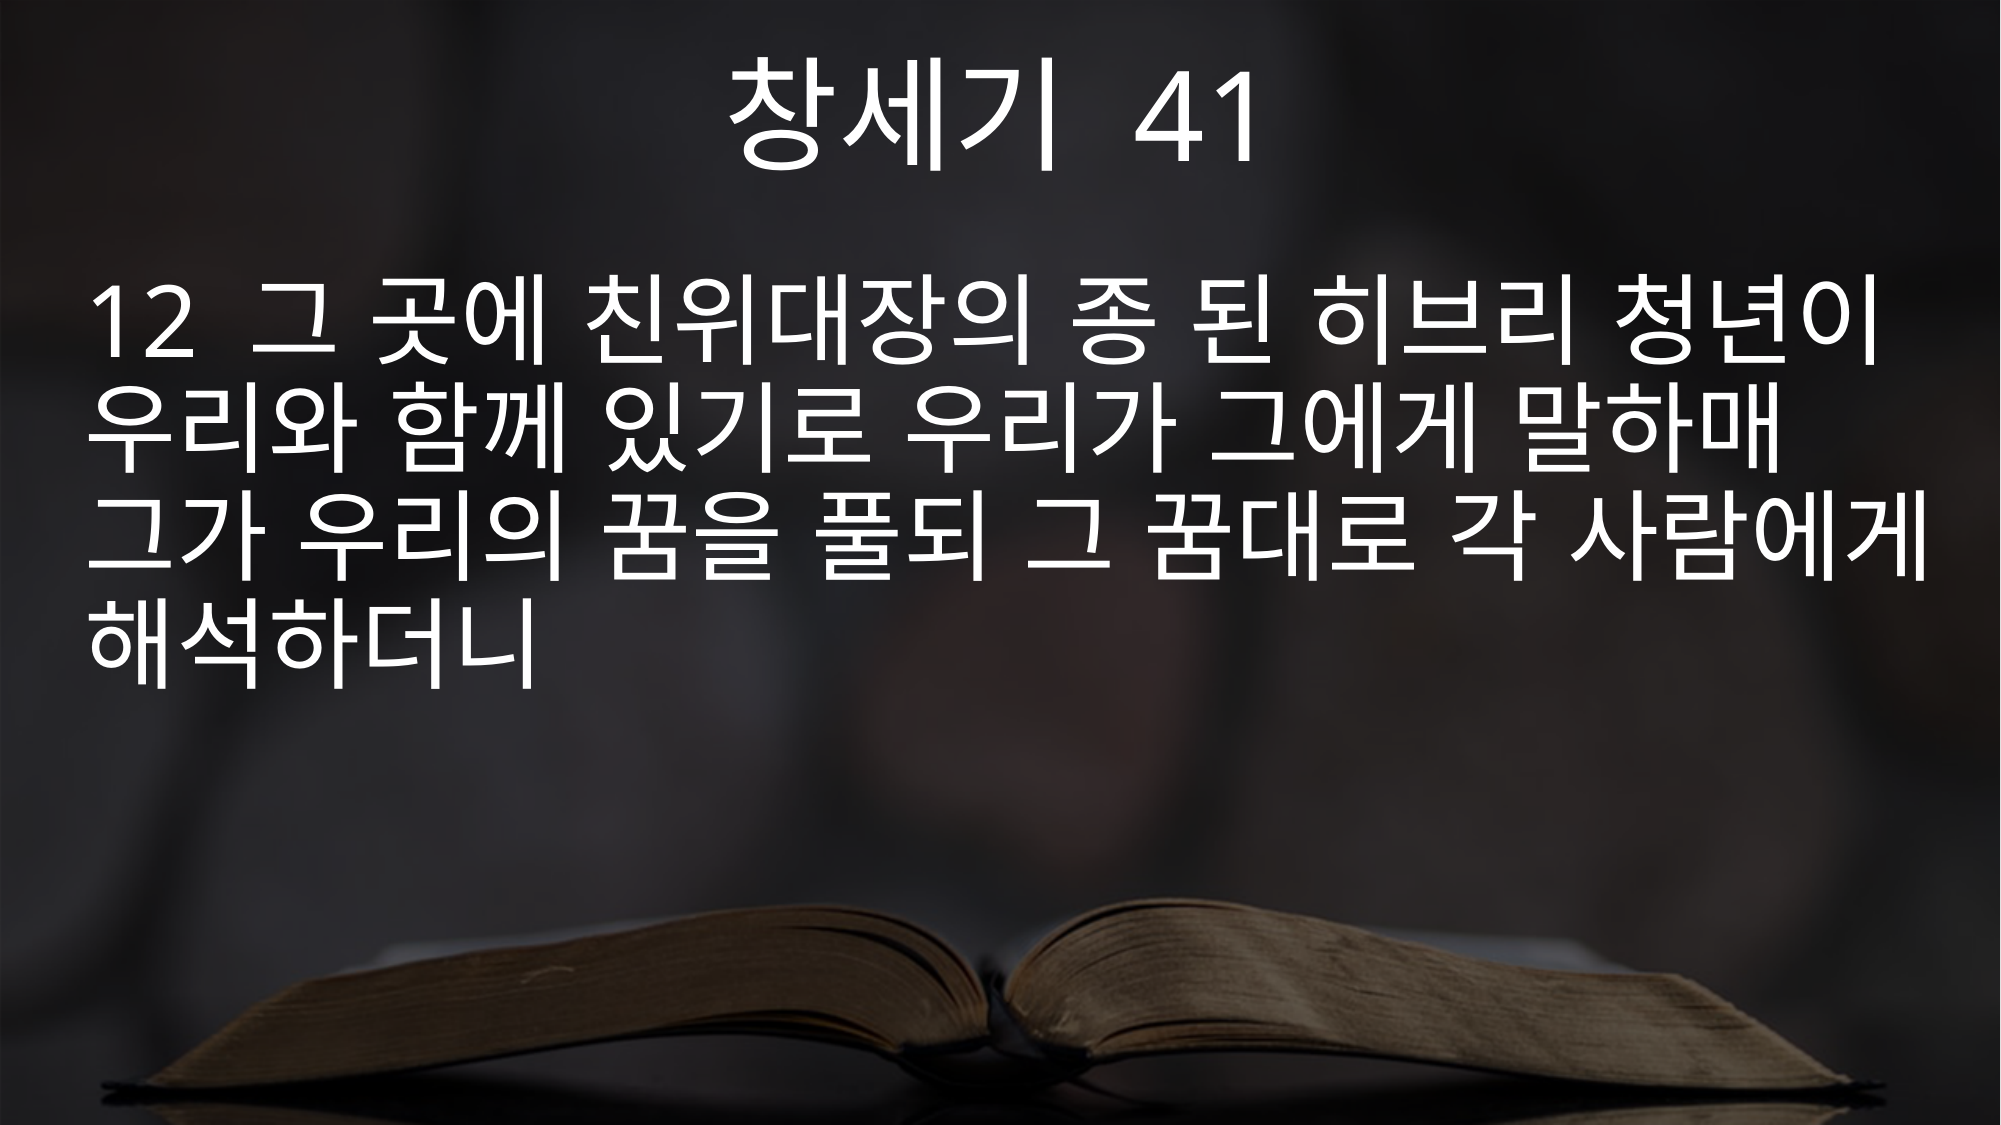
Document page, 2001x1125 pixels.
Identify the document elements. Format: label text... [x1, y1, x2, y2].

list 12 그 곳에 친위대장의 종 된 히브리 청년이 우리와 함께 있기로 우리가 그에게 말하매 그가 우리의 꿈을 풀되 그 꿈대로 각 사람에게 해석하더니 [69, 263, 1953, 423]
footer 창세기 41 [0, 32, 2000, 192]
picture [0, 0, 2001, 1125]
